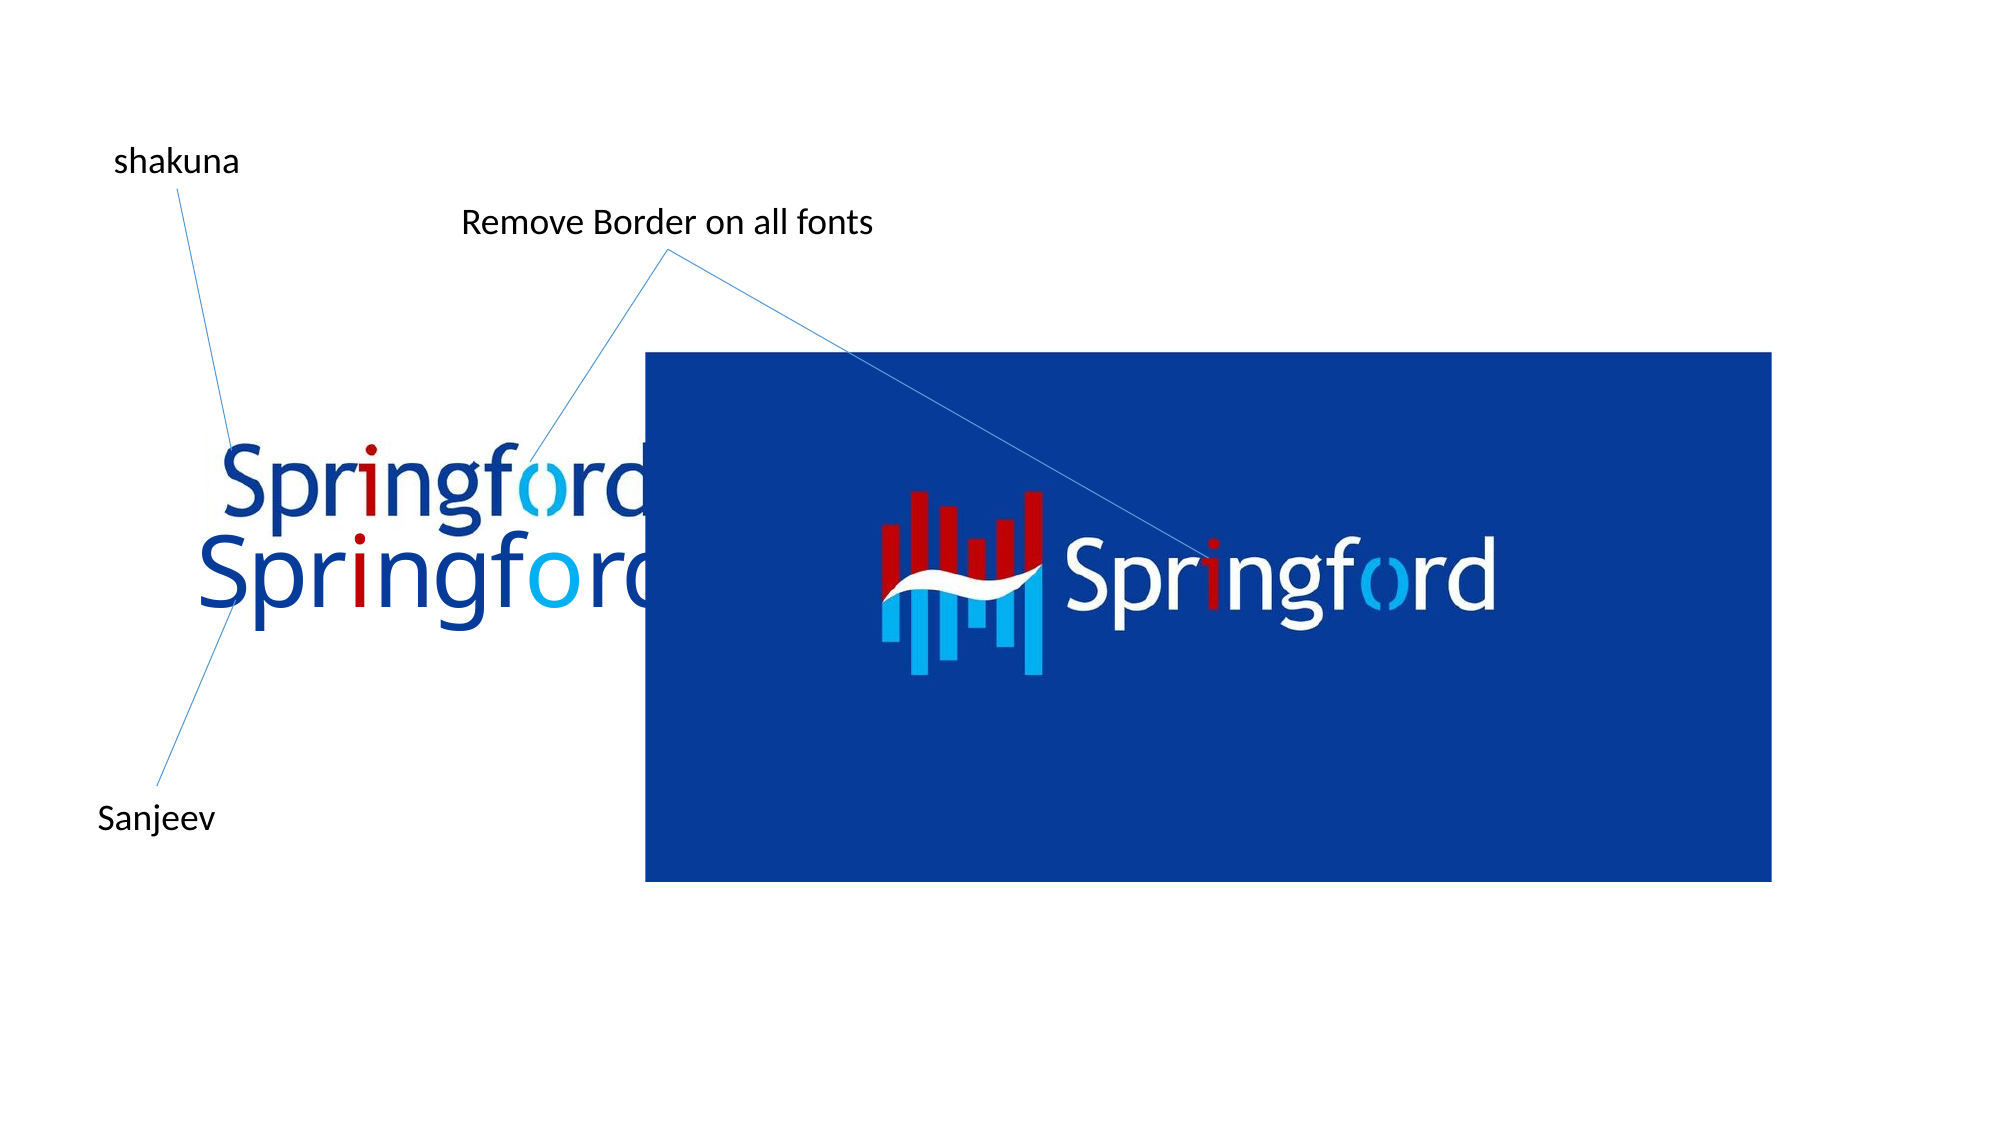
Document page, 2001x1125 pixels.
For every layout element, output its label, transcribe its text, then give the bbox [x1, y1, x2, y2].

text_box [529, 250, 667, 462]
picture [205, 349, 1772, 882]
text_box shakuna [98, 128, 256, 189]
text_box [156, 599, 236, 787]
text_box Remove Border on all fonts [446, 189, 890, 250]
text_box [667, 250, 1209, 558]
text_box Sanjeev [82, 786, 231, 846]
text_box Springford [187, 499, 645, 635]
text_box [177, 189, 232, 451]
